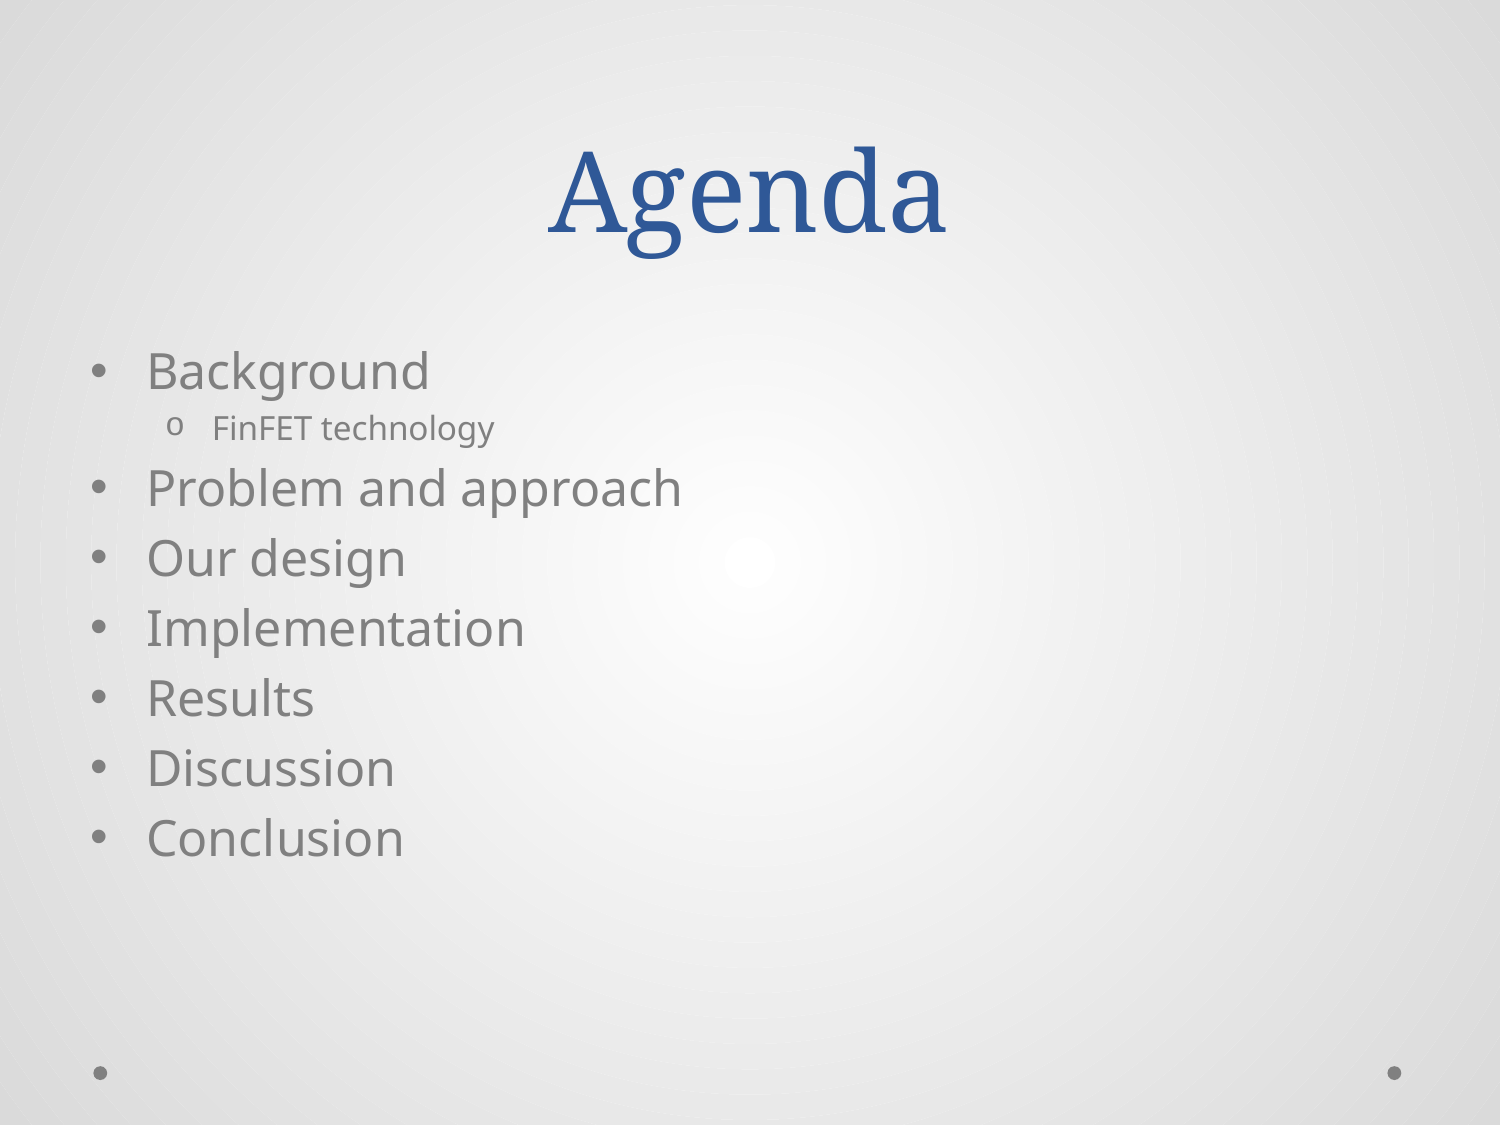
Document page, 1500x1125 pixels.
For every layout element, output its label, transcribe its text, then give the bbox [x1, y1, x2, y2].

title Agenda [75, 0, 1425, 262]
list Background FinFET technology Problem and approach Our design Implementation Results Discussion Conclusion [75, 262, 1425, 1005]
